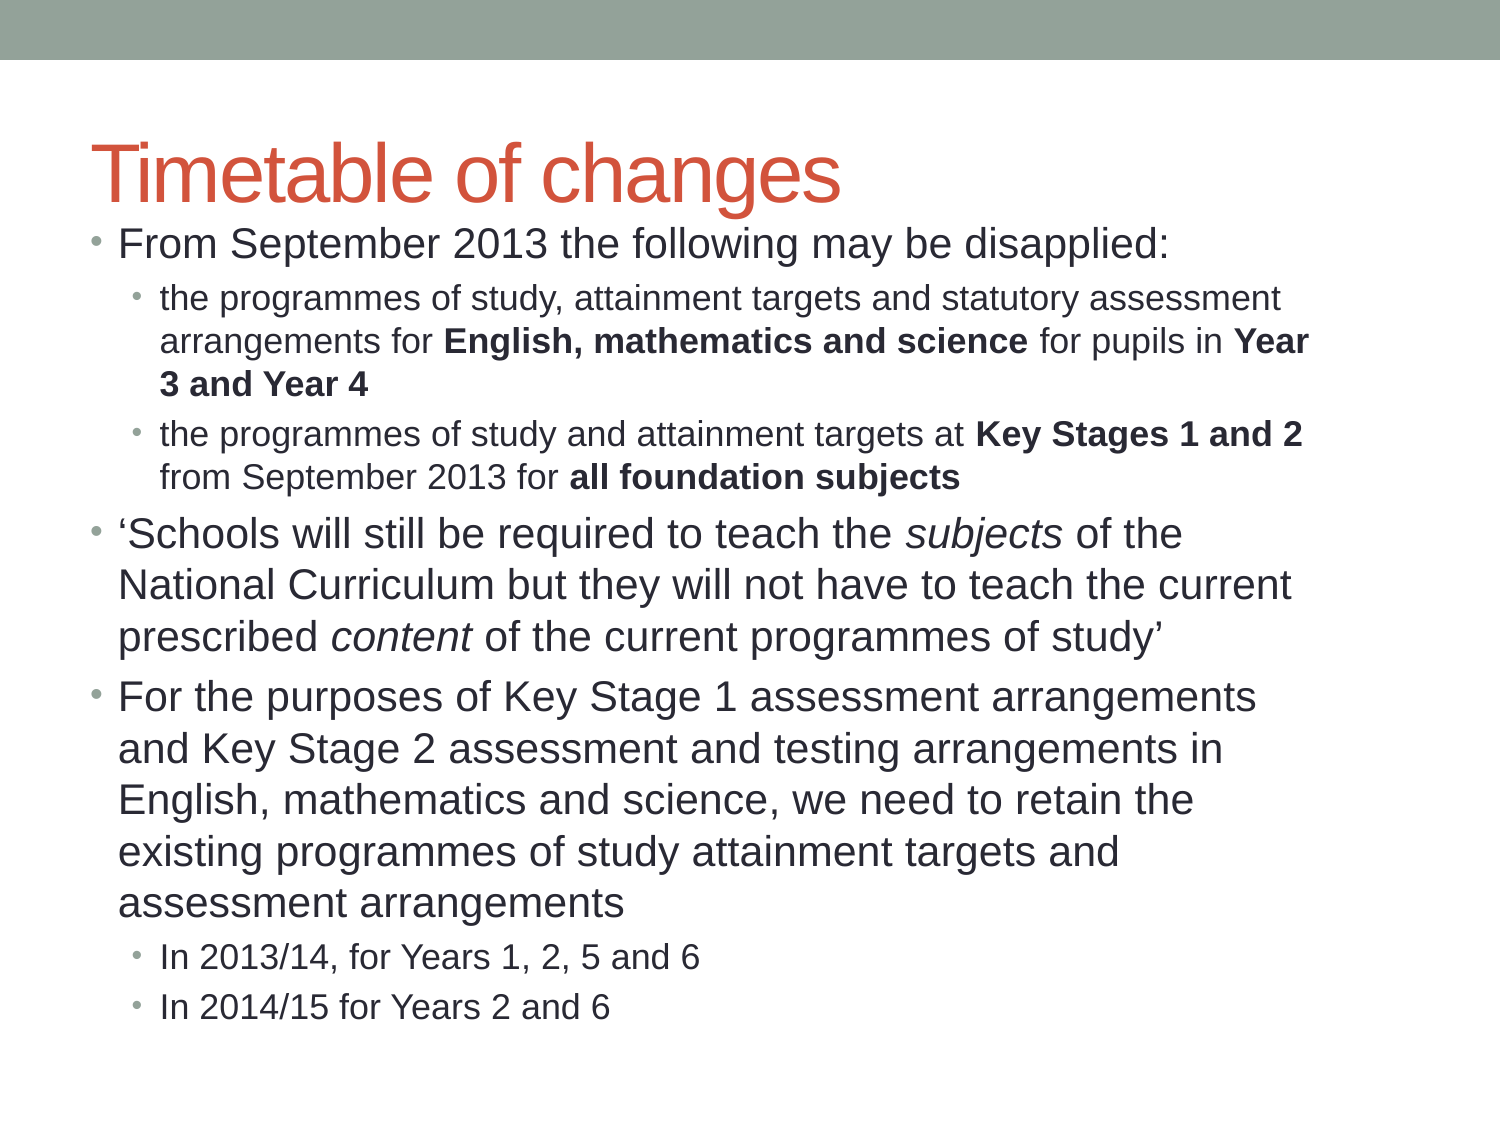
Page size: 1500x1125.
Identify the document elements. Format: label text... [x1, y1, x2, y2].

list From September 2013 the following may be disapplied: the programmes of study, attainment targets and statutory assessment arrangements for English, mathematics and science for pupils in Year 3 and Year 4 the programmes of study and attainment targets at Key Stages 1 and 2 from September 2013 for all foundation subjects ‘Schools will still be required to teach the subjects of the National Curriculum but they will not have to teach the current prescribed content of the current programmes of study’ For the purposes of Key Stage 1 assessment arrangements and Key Stage 2 assessment and testing arrangements in English, mathematics and science, we need to retain the existing programmes of study attainment targets and assessment arrangements In 2013/14, for Years 1, 2, 5 and 6 In 2014/15 for Years 2 and 6 [75, 208, 1325, 1083]
title Timetable of changes [75, 87, 1425, 250]
